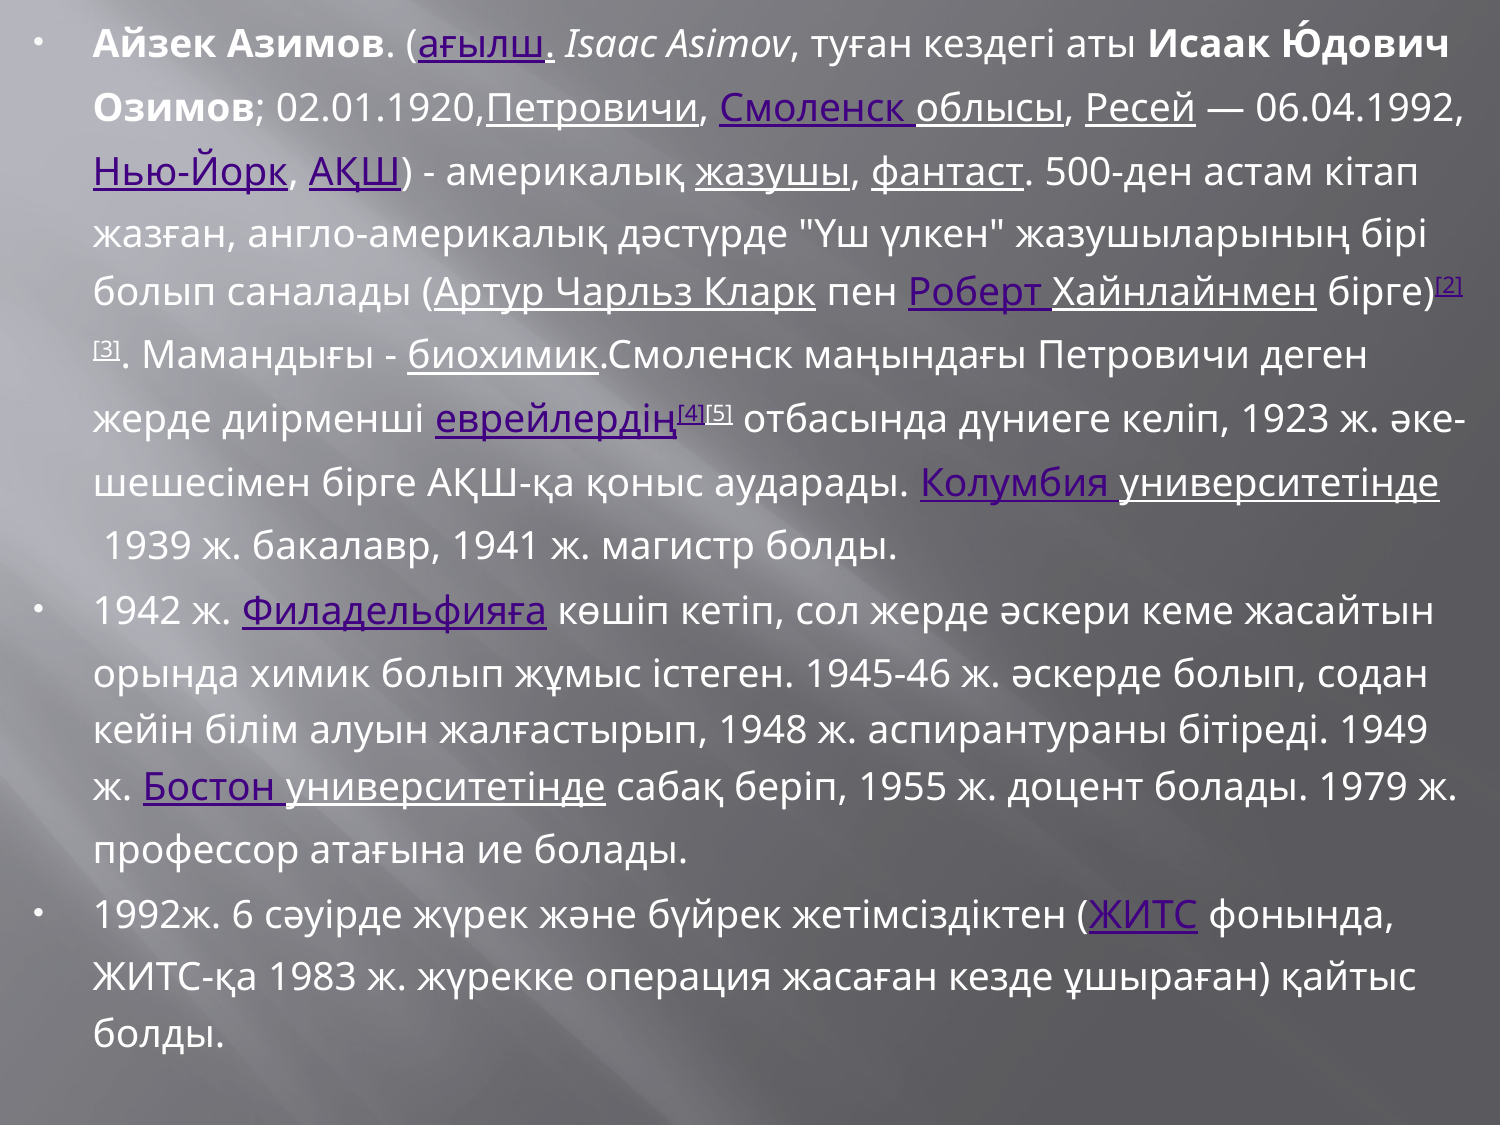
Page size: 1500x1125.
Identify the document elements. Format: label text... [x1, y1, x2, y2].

list Айзек Азимов. (ағылш. Isaac Asimov, туған кездегі аты Исаак Ю́дович Озимов; 02.01.1920,Петровичи, Смоленск облысы, Ресей — 06.04.1992, Нью-Йорк, АҚШ) - америкалық жазушы, фантаст. 500-ден астам кітап жазған, англо-америкалық дәстүрде "Үш үлкен" жазушыларының бірі болып саналады (Артур Чарльз Кларк пен Роберт Хайнлайнмен бірге)[2][3]. Мамандығы - биохимик.Смоленск маңындағы Петровичи деген жерде диірменші еврейлердің[4][5] отбасында дүниеге келіп, 1923 ж. әке-шешесімен бірге АҚШ-қа қоныс аударады. Колумбия университетінде 1939 ж. бакалавр, 1941 ж. магистр болды. 1942 ж. Филадельфияға көшіп кетіп, сол жерде әскери кеме жасайтын орында химик болып жұмыс істеген. 1945-46 ж. әскерде болып, содан кейін білім алуын жалғастырып, 1948 ж. аспирантураны бітіреді. 1949 ж. Бостон университетінде сабақ беріп, 1955 ж. доцент болады. 1979 ж. профессор атағына ие болады. 1992ж. 6 сәуірде жүрек және бүйрек жетімсіздіктен (ЖИТС фонында, ЖИТС-қа 1983 ж. жүрекке операция жасаған кезде ұшыраған) қайтыс болды. [0, 0, 1500, 1125]
